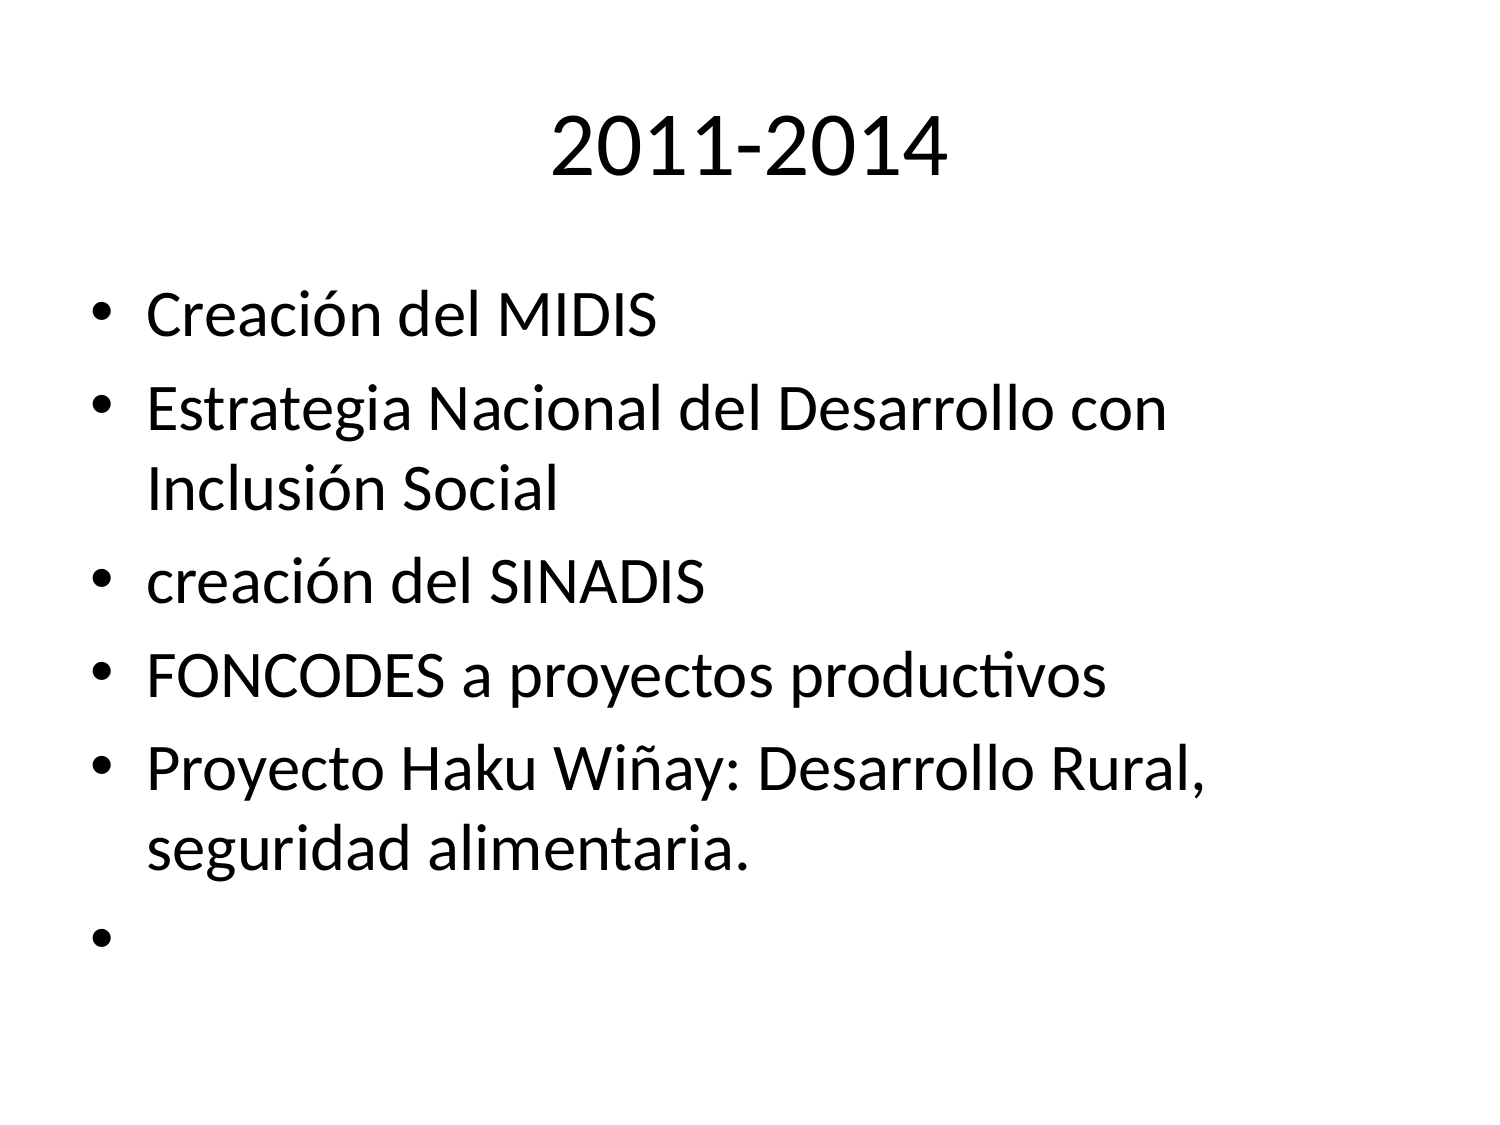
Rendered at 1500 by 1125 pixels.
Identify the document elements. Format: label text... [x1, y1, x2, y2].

list Creación del MIDIS Estrategia Nacional del Desarrollo con Inclusión Social creación del SINADIS FONCODES a proyectos productivos Proyecto Haku Wiñay: Desarrollo Rural, seguridad alimentaria. [75, 262, 1425, 1005]
title 2011-2014 [75, 45, 1425, 233]
